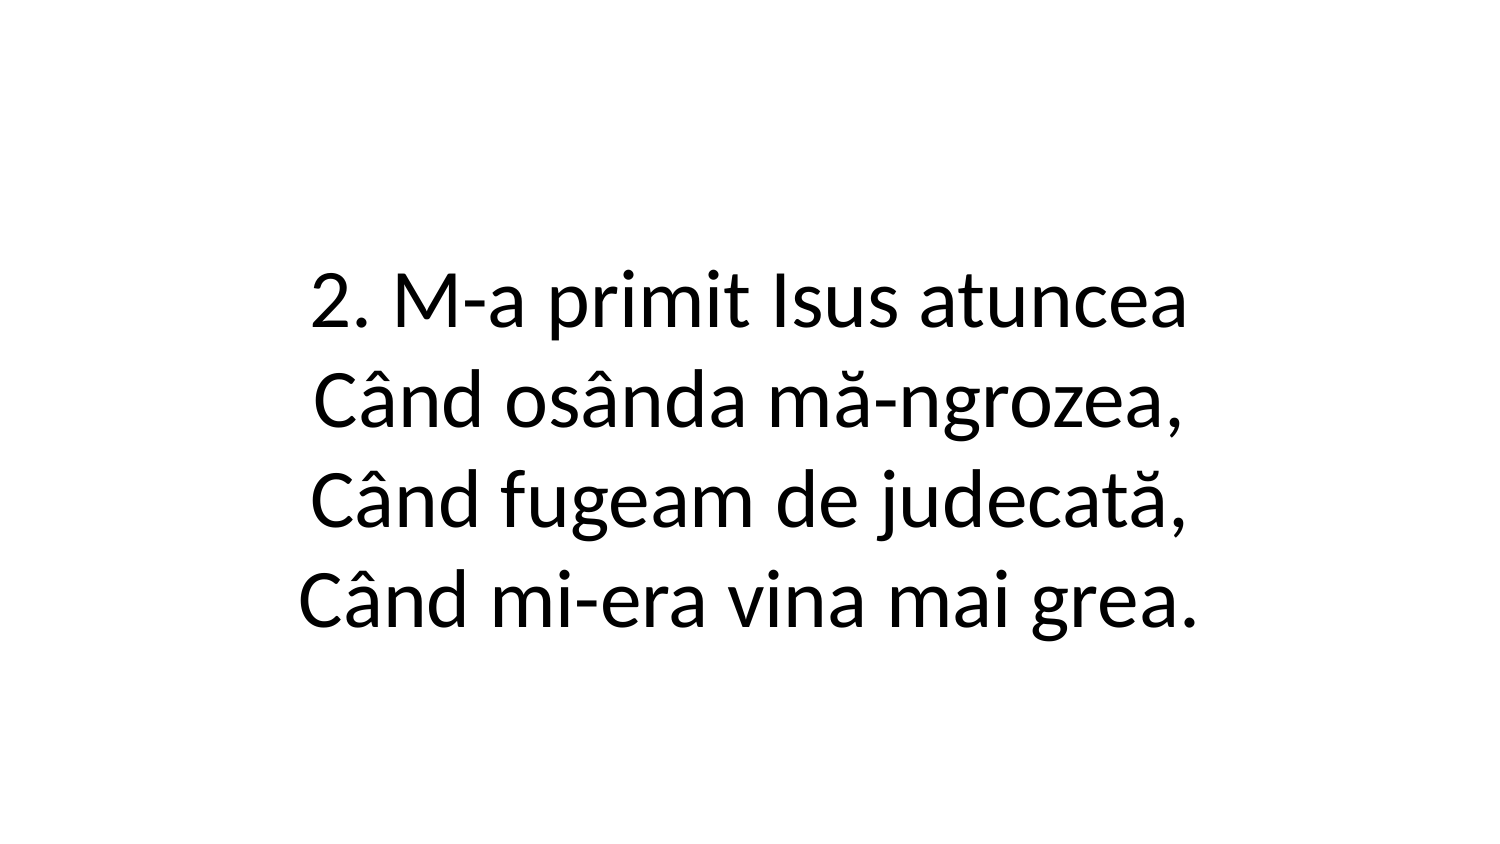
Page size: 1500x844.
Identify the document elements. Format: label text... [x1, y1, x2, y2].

text_box 2. M-a primit Isus atuncea Când osânda mă-ngrozea, Când fugeam de judecată, Când mi-era vina mai grea. [283, 192, 1216, 652]
